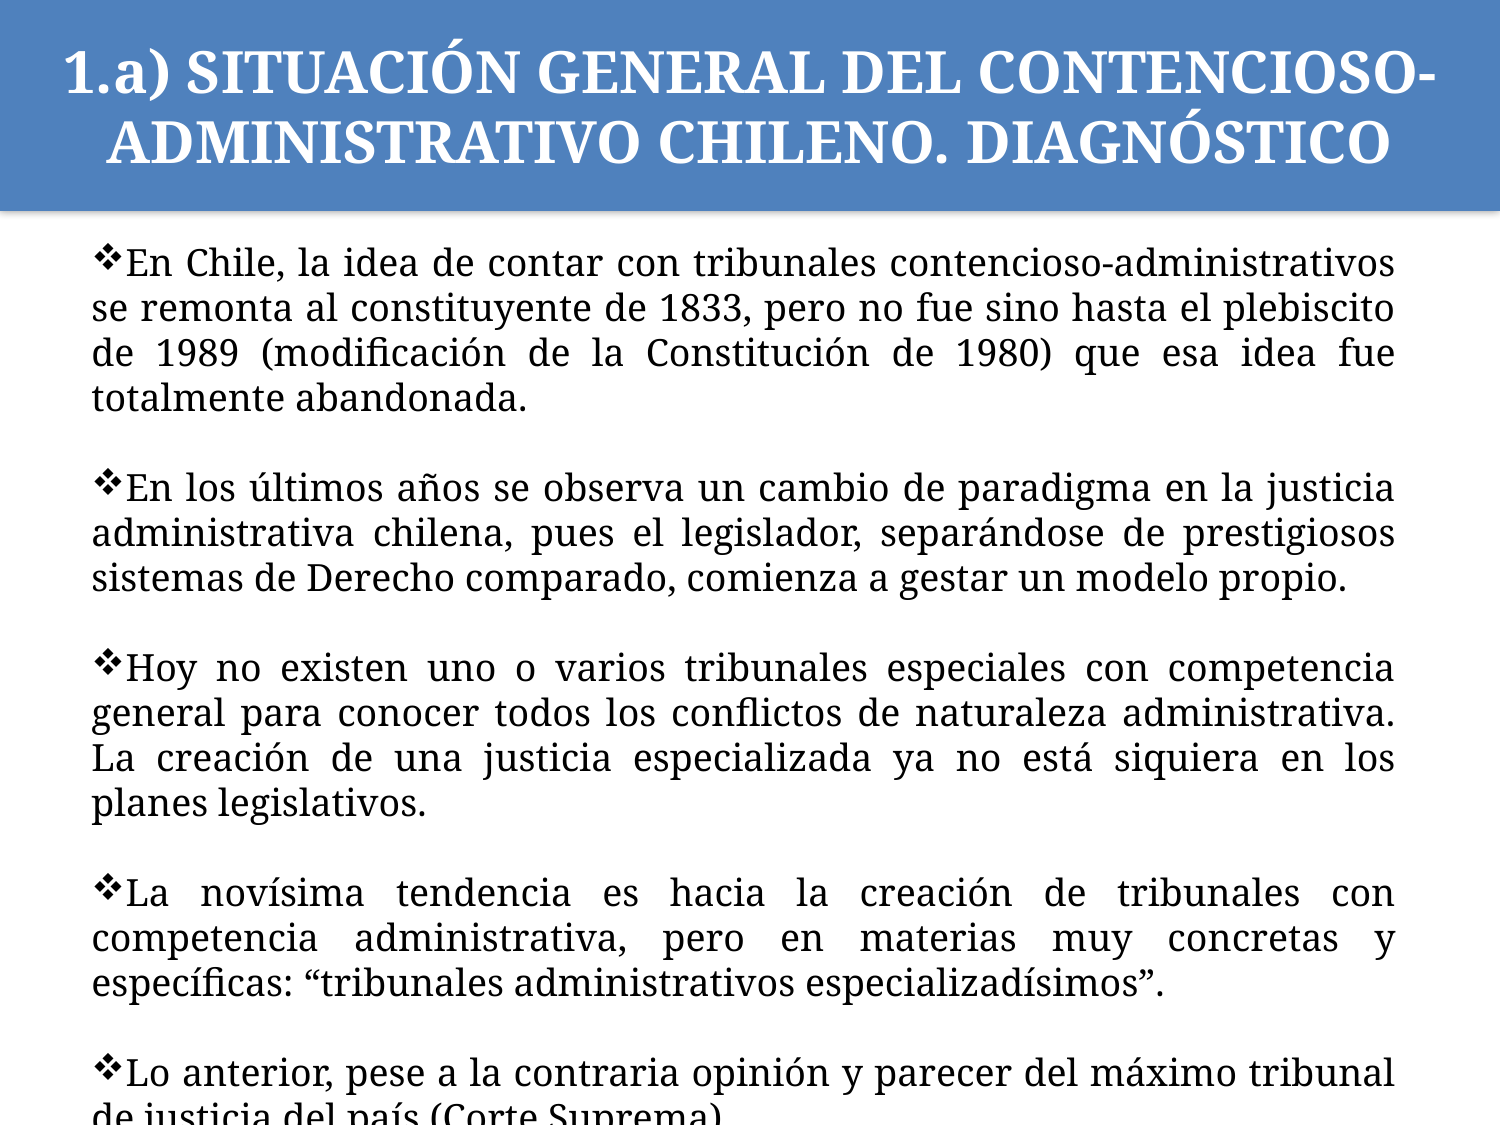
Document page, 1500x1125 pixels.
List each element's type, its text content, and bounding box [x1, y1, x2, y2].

title 1.a) Situación general del contencioso-administrativo chileno. DIAGNÓSTICO [0, 0, 1500, 206]
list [0, 206, 1500, 1125]
